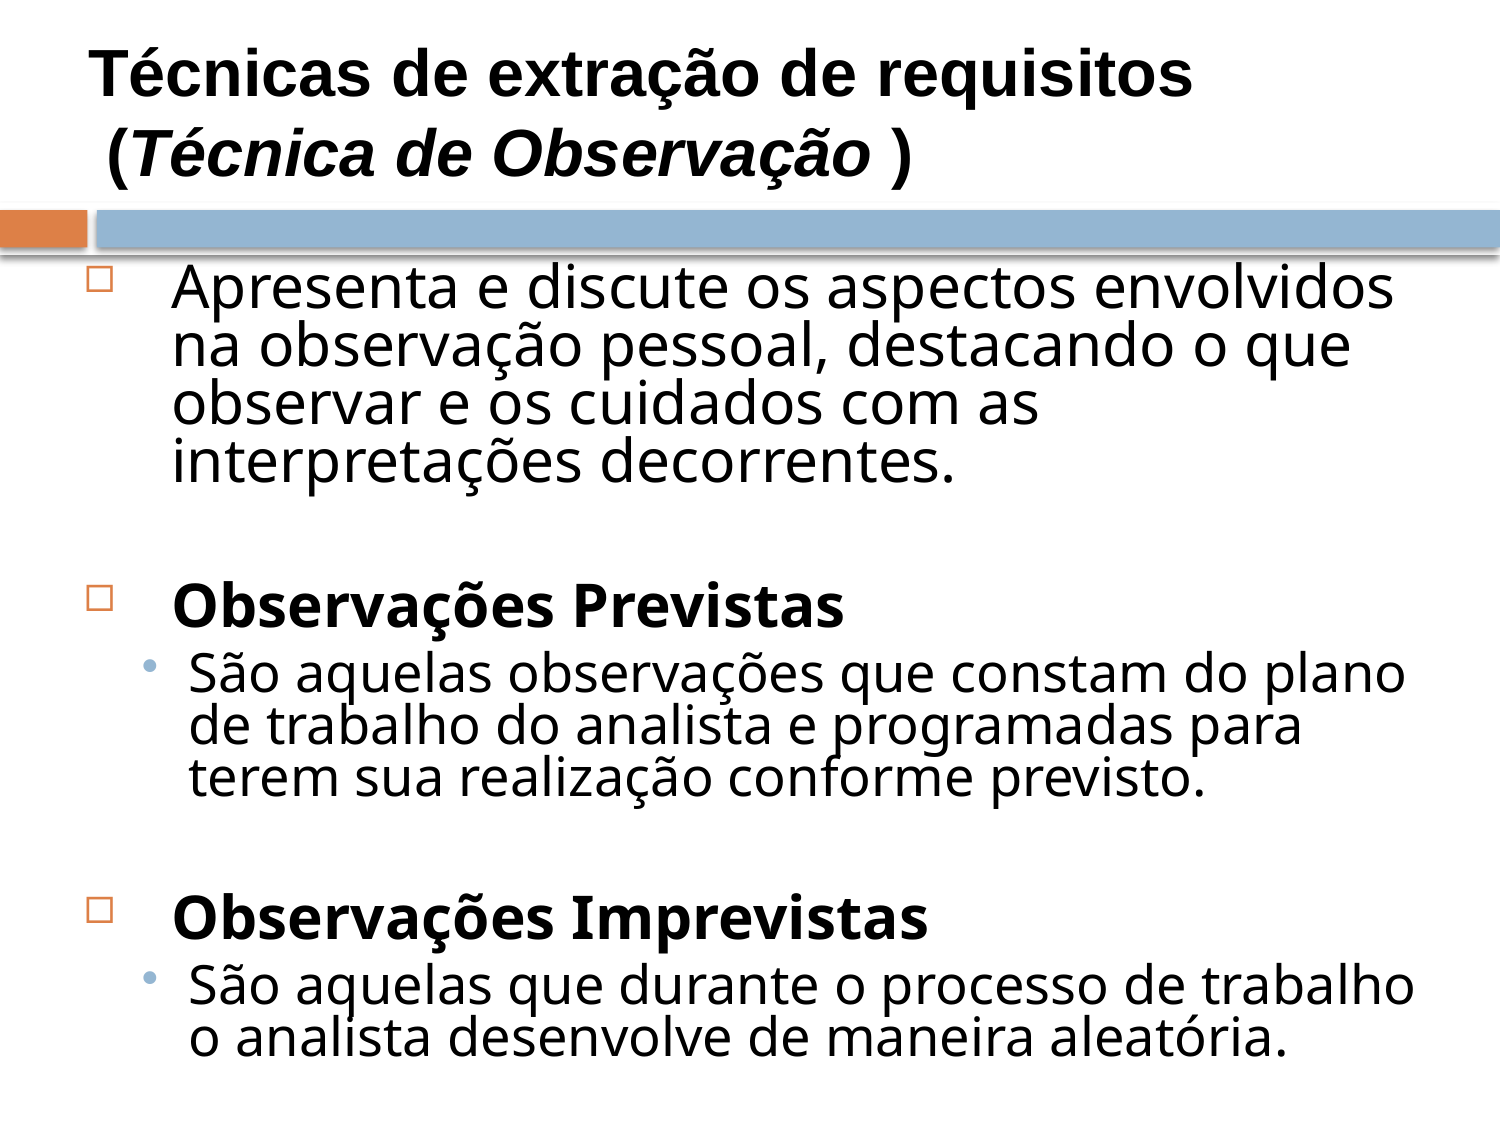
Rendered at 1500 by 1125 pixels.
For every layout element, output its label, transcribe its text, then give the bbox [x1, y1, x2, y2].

text_box Técnicas de extração de requisitos (Técnica de Observação ) [73, 69, 1349, 197]
list Apresenta e discute os aspectos envolvidos na observação pessoal, destacando o que observar e os cuidados com as interpretações decorrentes. Observações Previstas São aquelas observações que constam do plano de trabalho do analista e programadas para terem sua realização conforme previsto. Observações Imprevistas São aquelas que durante o processo de trabalho o analista desenvolve de maneira aleatória. [69, 255, 1438, 1035]
